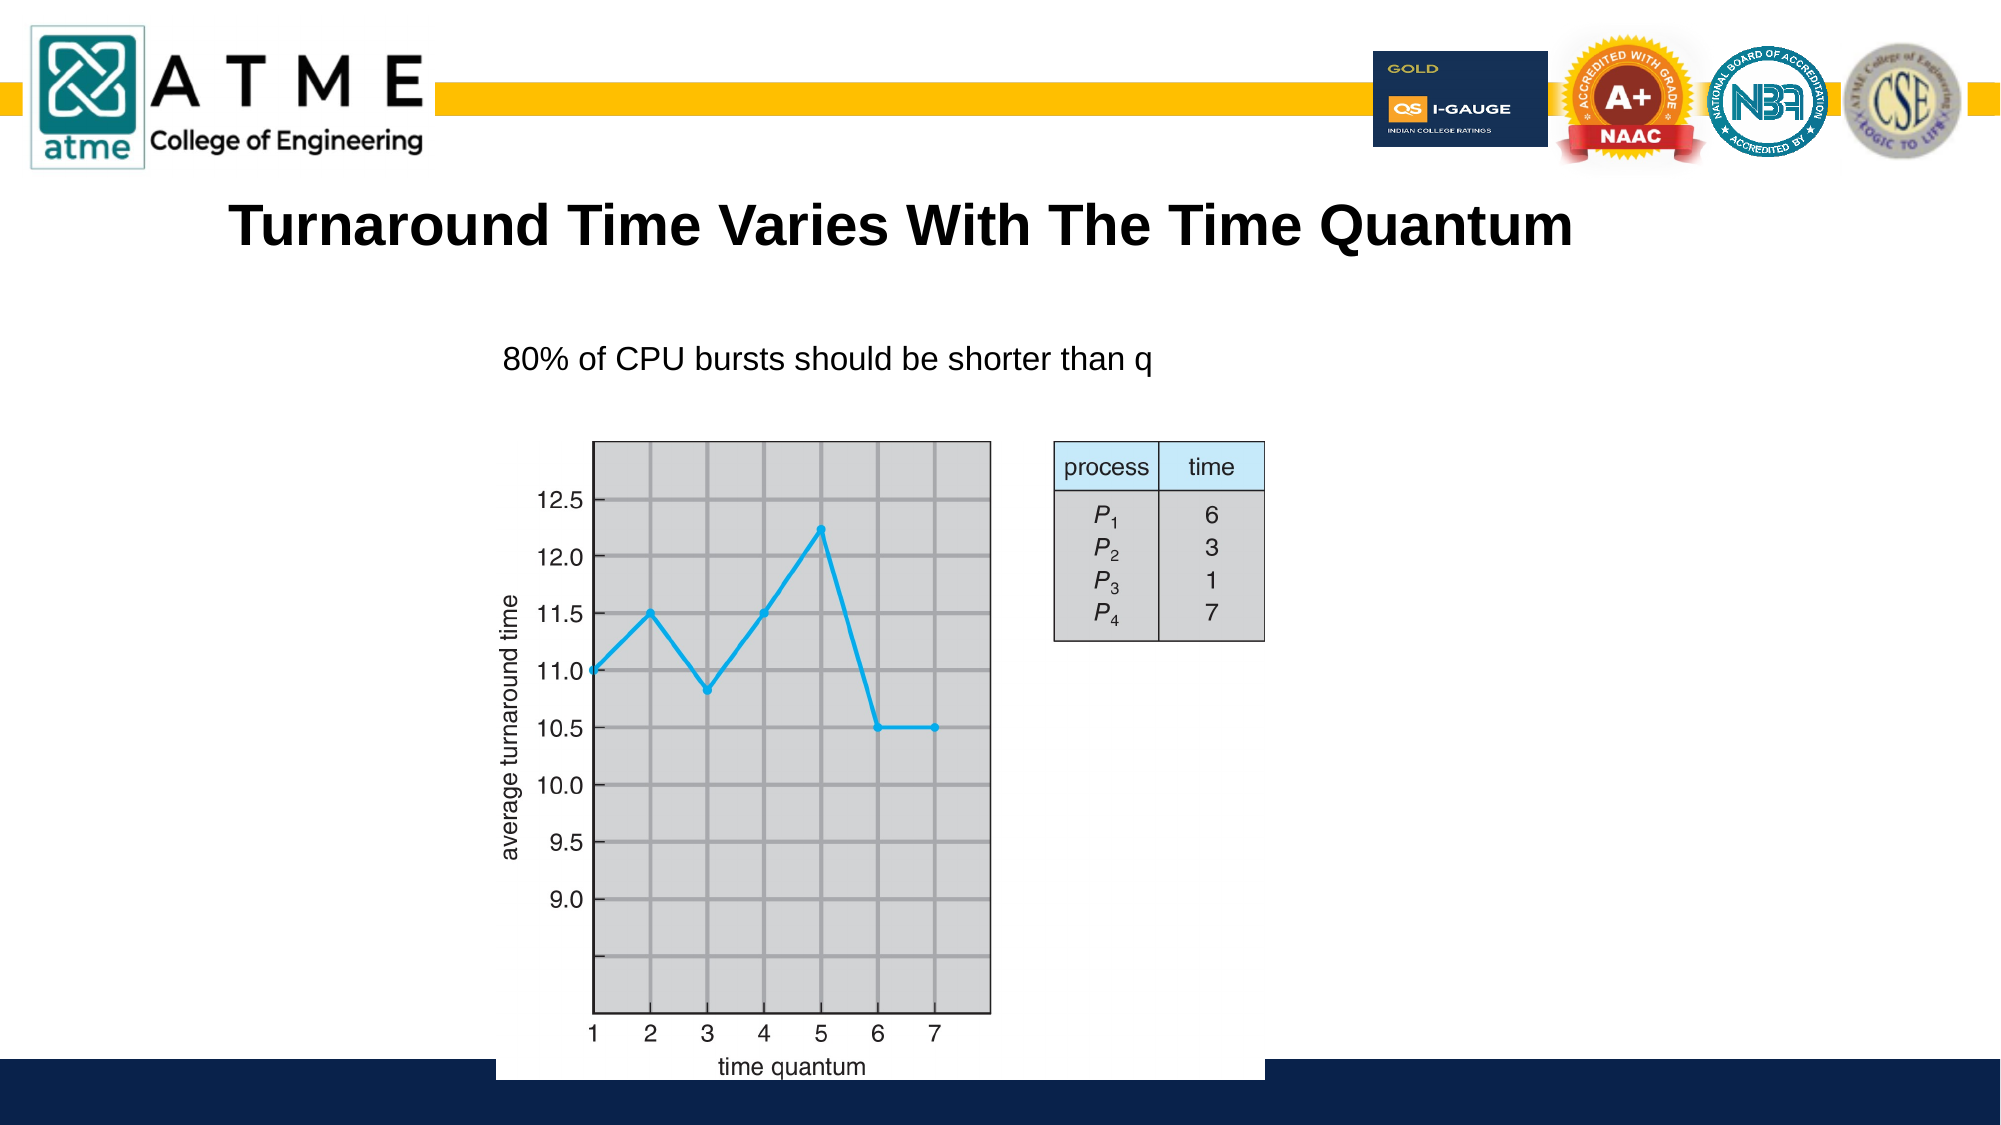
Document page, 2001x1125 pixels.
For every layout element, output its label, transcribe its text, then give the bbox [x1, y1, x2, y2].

picture [1373, 20, 1828, 180]
picture [0, 440, 2001, 1125]
text_box 80% of CPU bursts should be shorter than q [487, 329, 1169, 385]
text_box Turnaround Time Varies With The Time Quantum [214, 179, 1591, 265]
picture [1840, 26, 1968, 176]
picture [22, 15, 435, 178]
